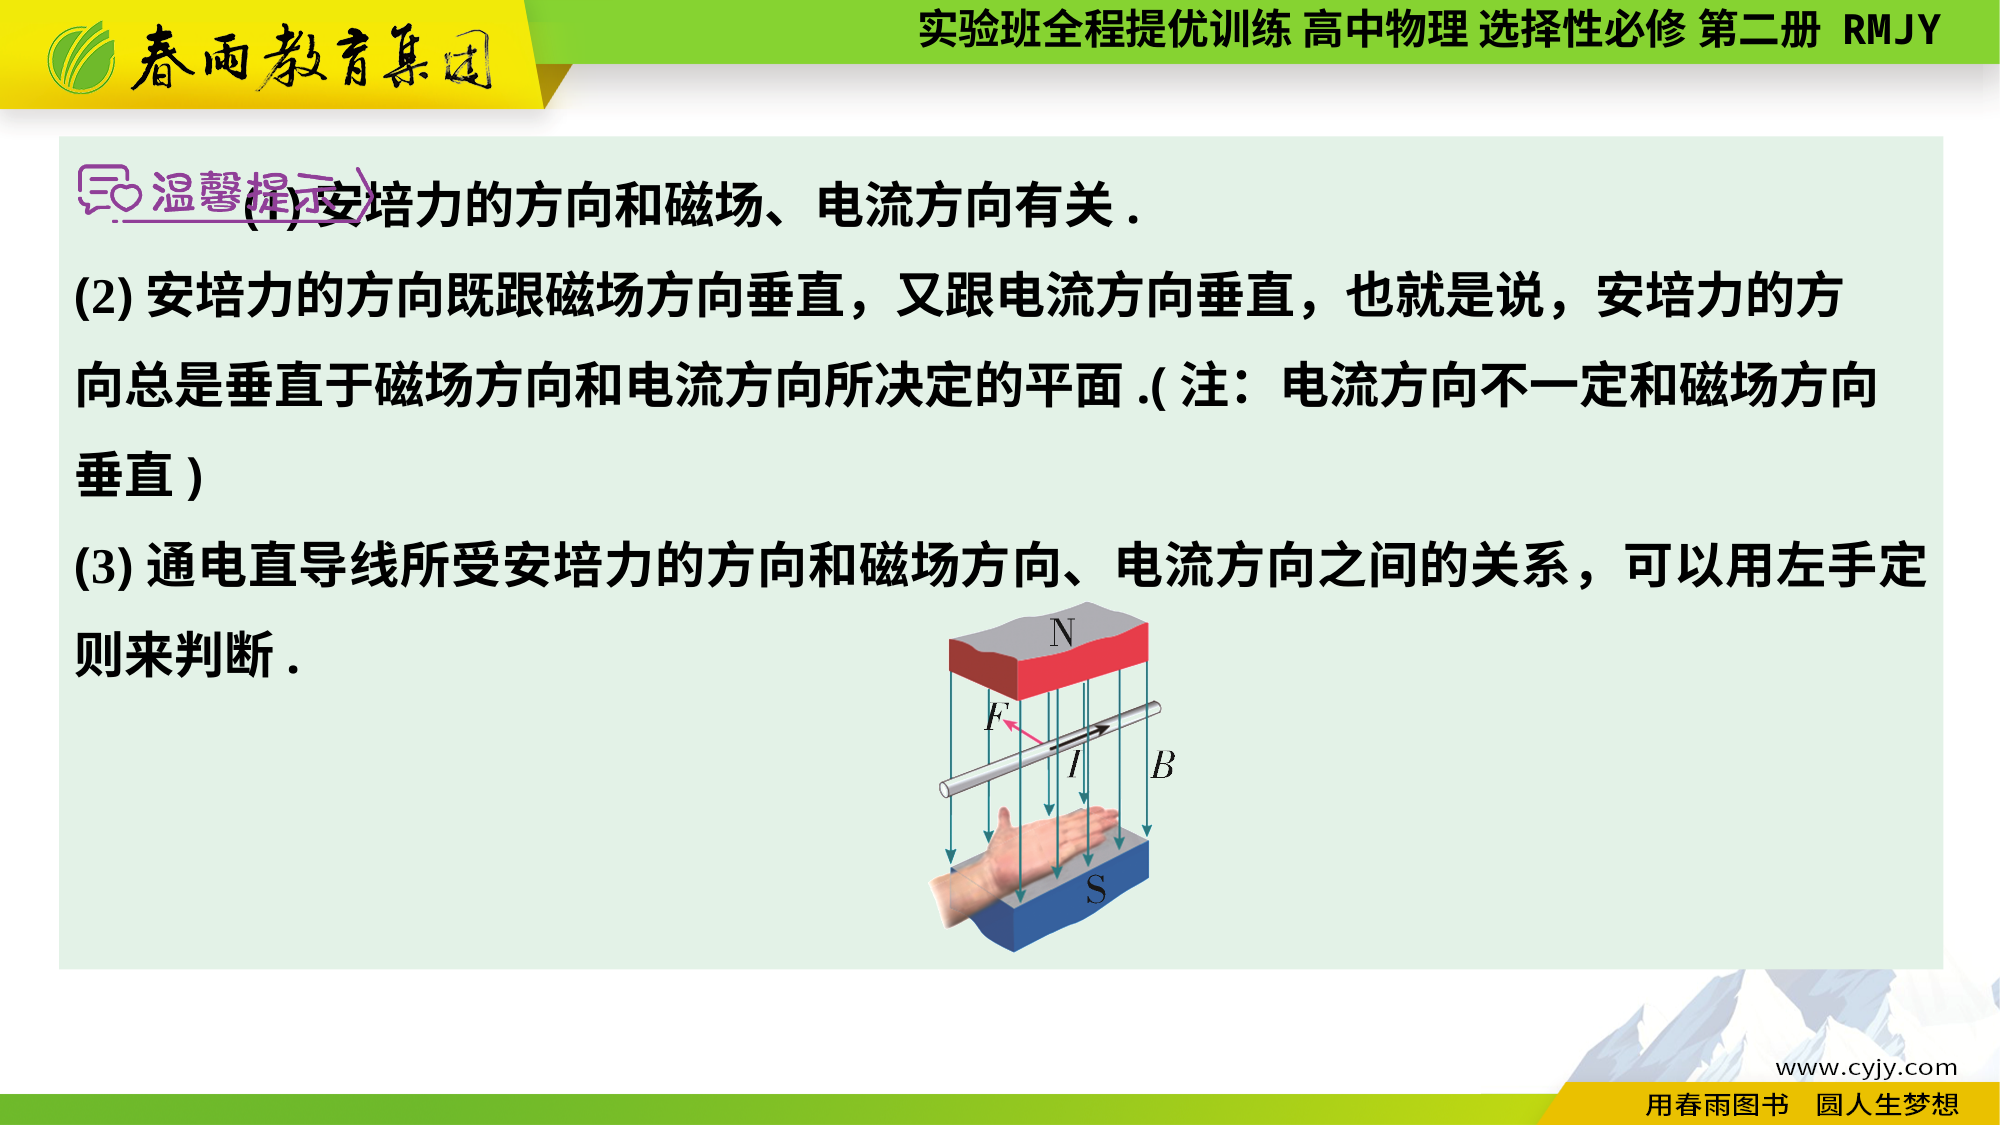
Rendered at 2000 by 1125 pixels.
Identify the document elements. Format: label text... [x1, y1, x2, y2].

list (1)安培力的方向和磁场、电流方向有关. (2)安培力的方向既跟磁场方向垂直，又跟电流方向垂直，也就是说，安培力的方 向总是垂直于磁场方向和电流方向所决定的平面.(注：电流方向不一定和磁场方向 垂直) (3)通电直导线所受安培力的方向和磁场方向、电流方向之间的关系，可以用左手定则来判断. [59, 136, 1944, 970]
picture [0, 0, 2000, 1125]
